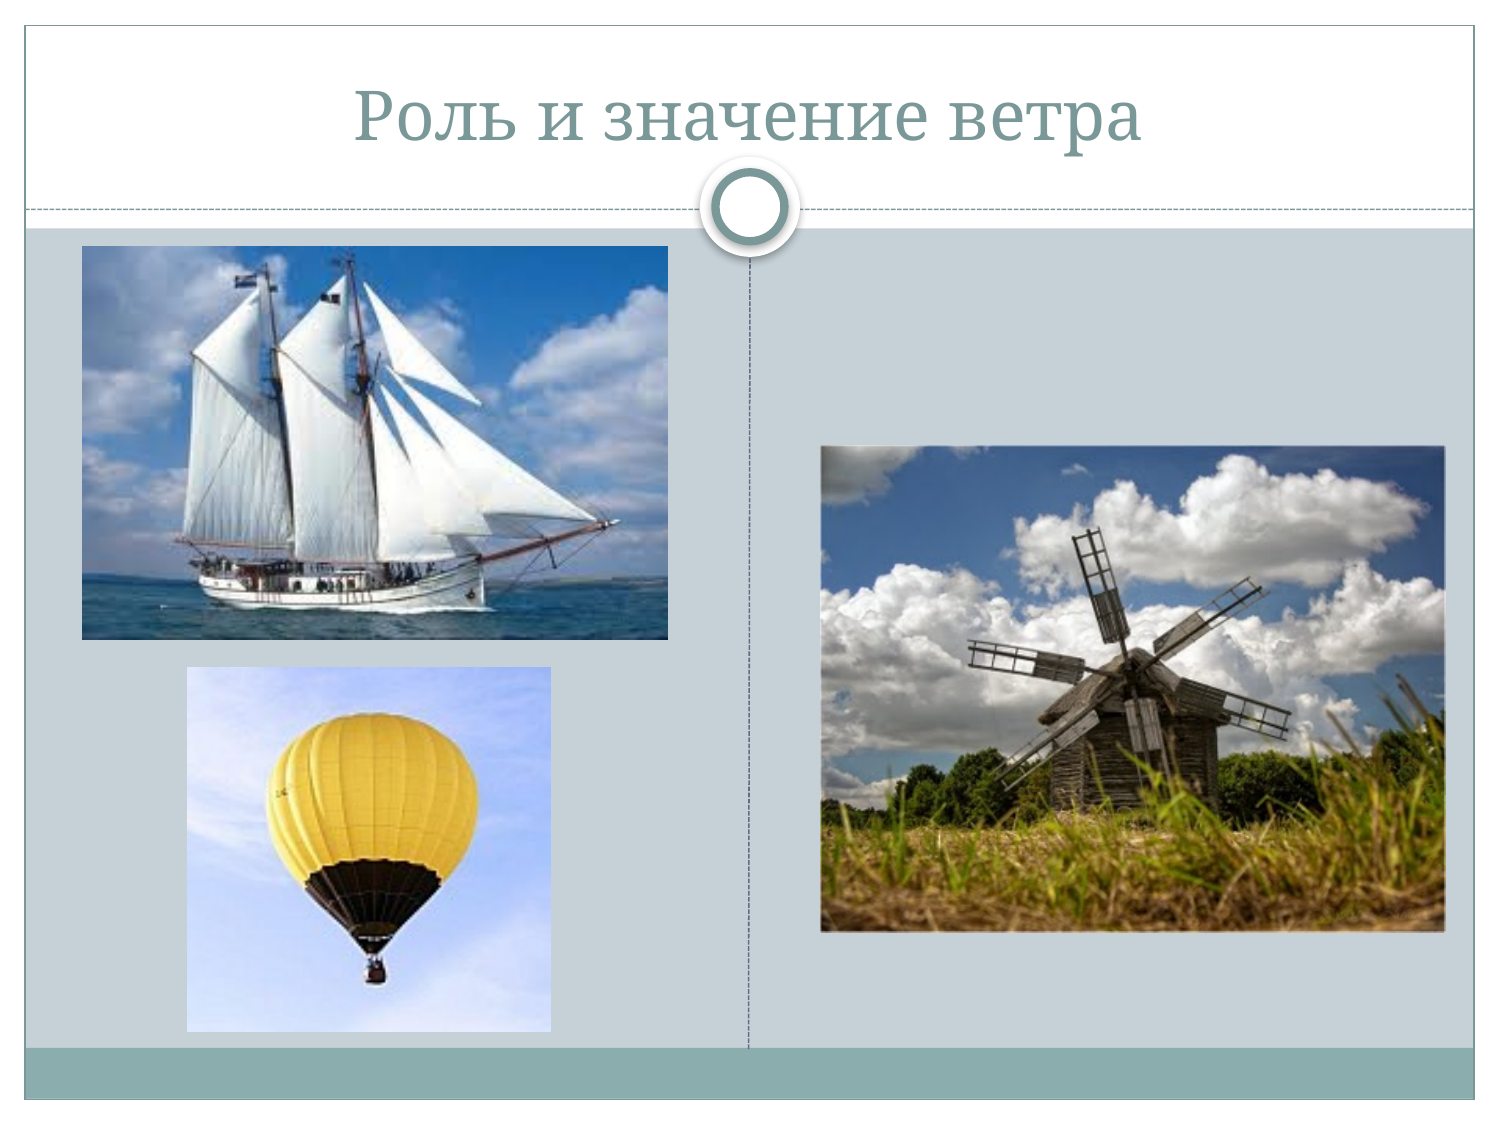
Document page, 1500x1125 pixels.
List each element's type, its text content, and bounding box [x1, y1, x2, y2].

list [81, 245, 669, 640]
title Роль и значение ветра [49, 37, 1450, 162]
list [820, 445, 1446, 934]
picture [187, 667, 551, 1032]
